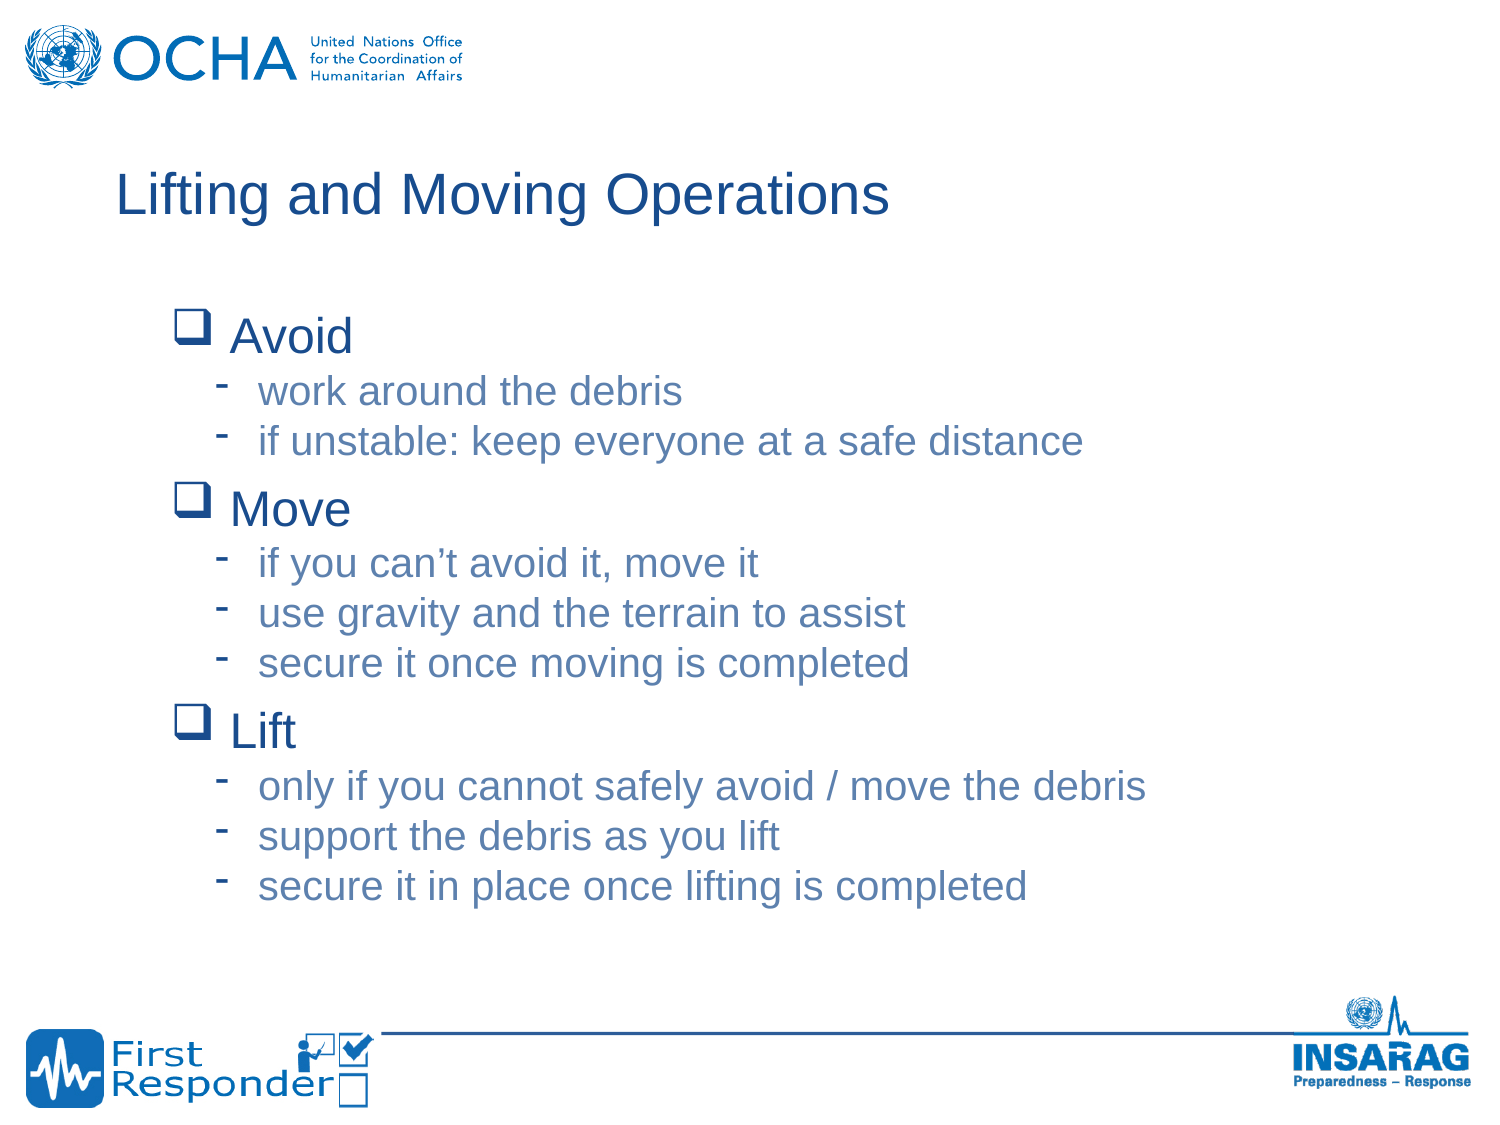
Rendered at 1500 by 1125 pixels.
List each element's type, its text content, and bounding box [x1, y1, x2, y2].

picture [1287, 995, 1471, 1094]
picture [24, 1024, 375, 1113]
list Lifting and Moving Operations [100, 147, 1451, 236]
text_box Avoid work around the debris if unstable: keep everyone at a safe distance Move if you can’t avoid it, move it use gravity and the terrain to assist secure it once moving is completed Lift only if you cannot safely avoid / move the debris support the debris as you lift secure it in place once lifting is completed [118, 295, 1350, 950]
